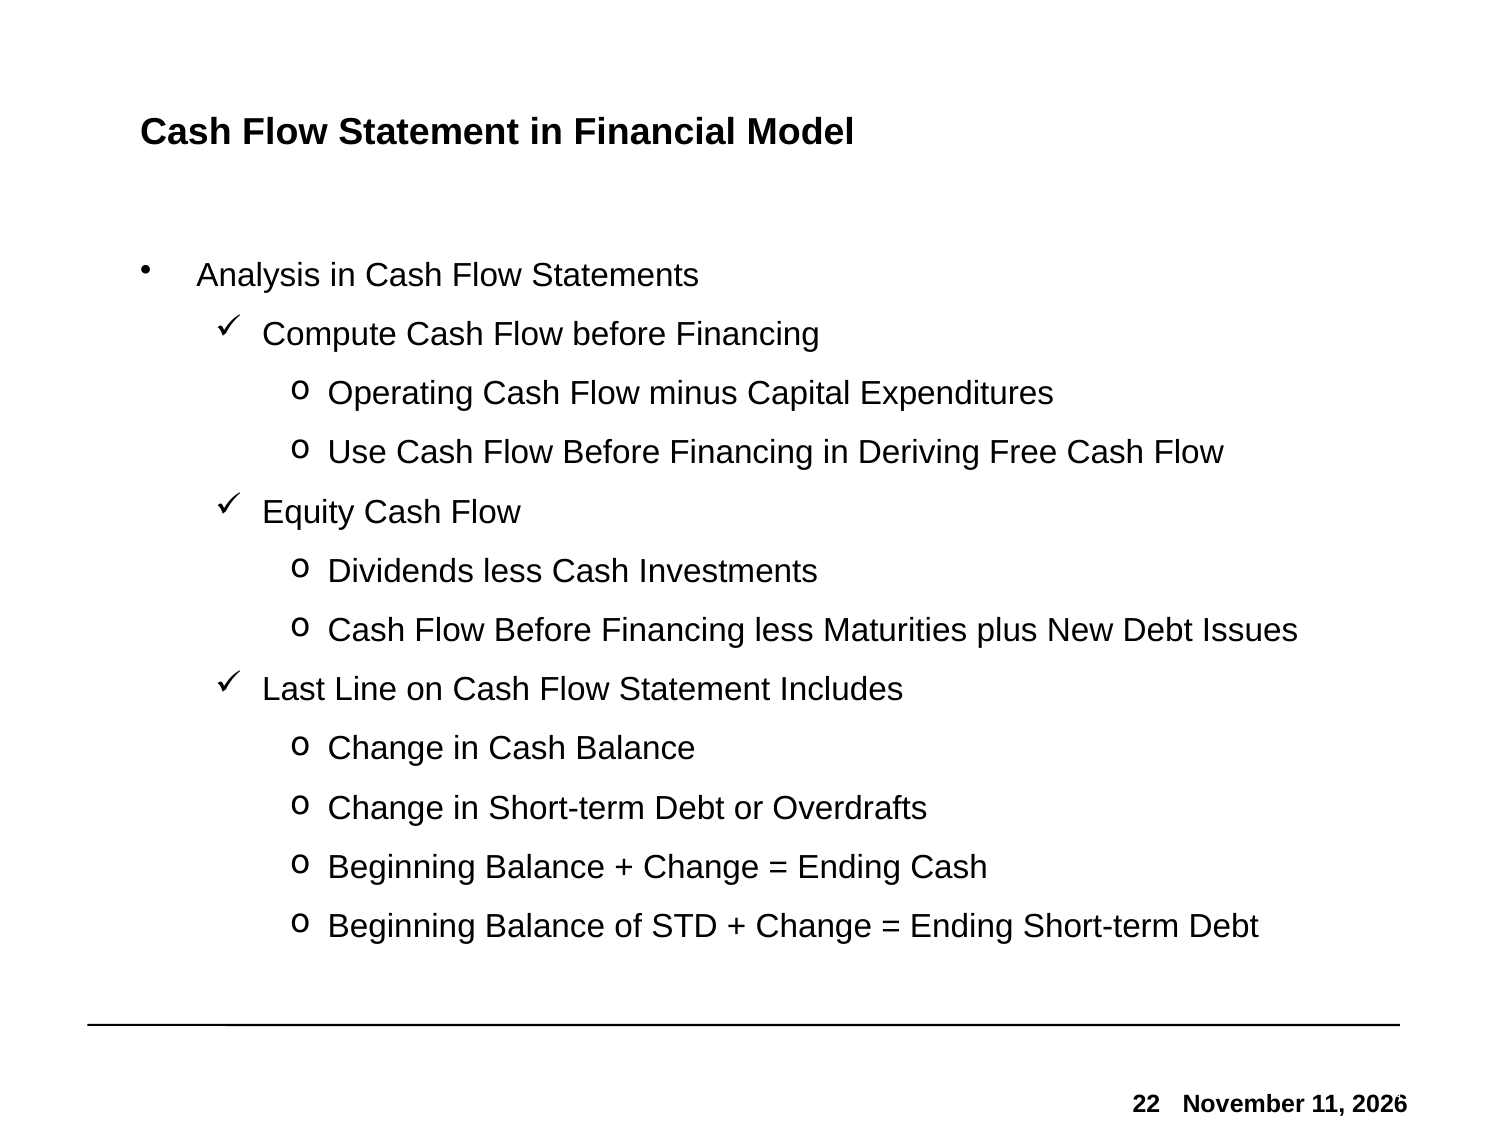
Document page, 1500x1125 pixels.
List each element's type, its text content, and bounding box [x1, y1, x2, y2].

title Cash Flow Statement in Financial Model [124, 99, 1401, 226]
list Analysis in Cash Flow Statements Compute Cash Flow before Financing Operating Cash Flow minus Capital Expenditures Use Cash Flow Before Financing in Deriving Free Cash Flow Equity Cash Flow Dividends less Cash Investments Cash Flow Before Financing less Maturities plus New Debt Issues Last Line on Cash Flow Statement Includes Change in Cash Balance Change in Short-term Debt or Overdrafts Beginning Balance + Change = Ending Cash Beginning Balance of STD + Change = Ending Short-term Debt [124, 249, 1426, 1013]
